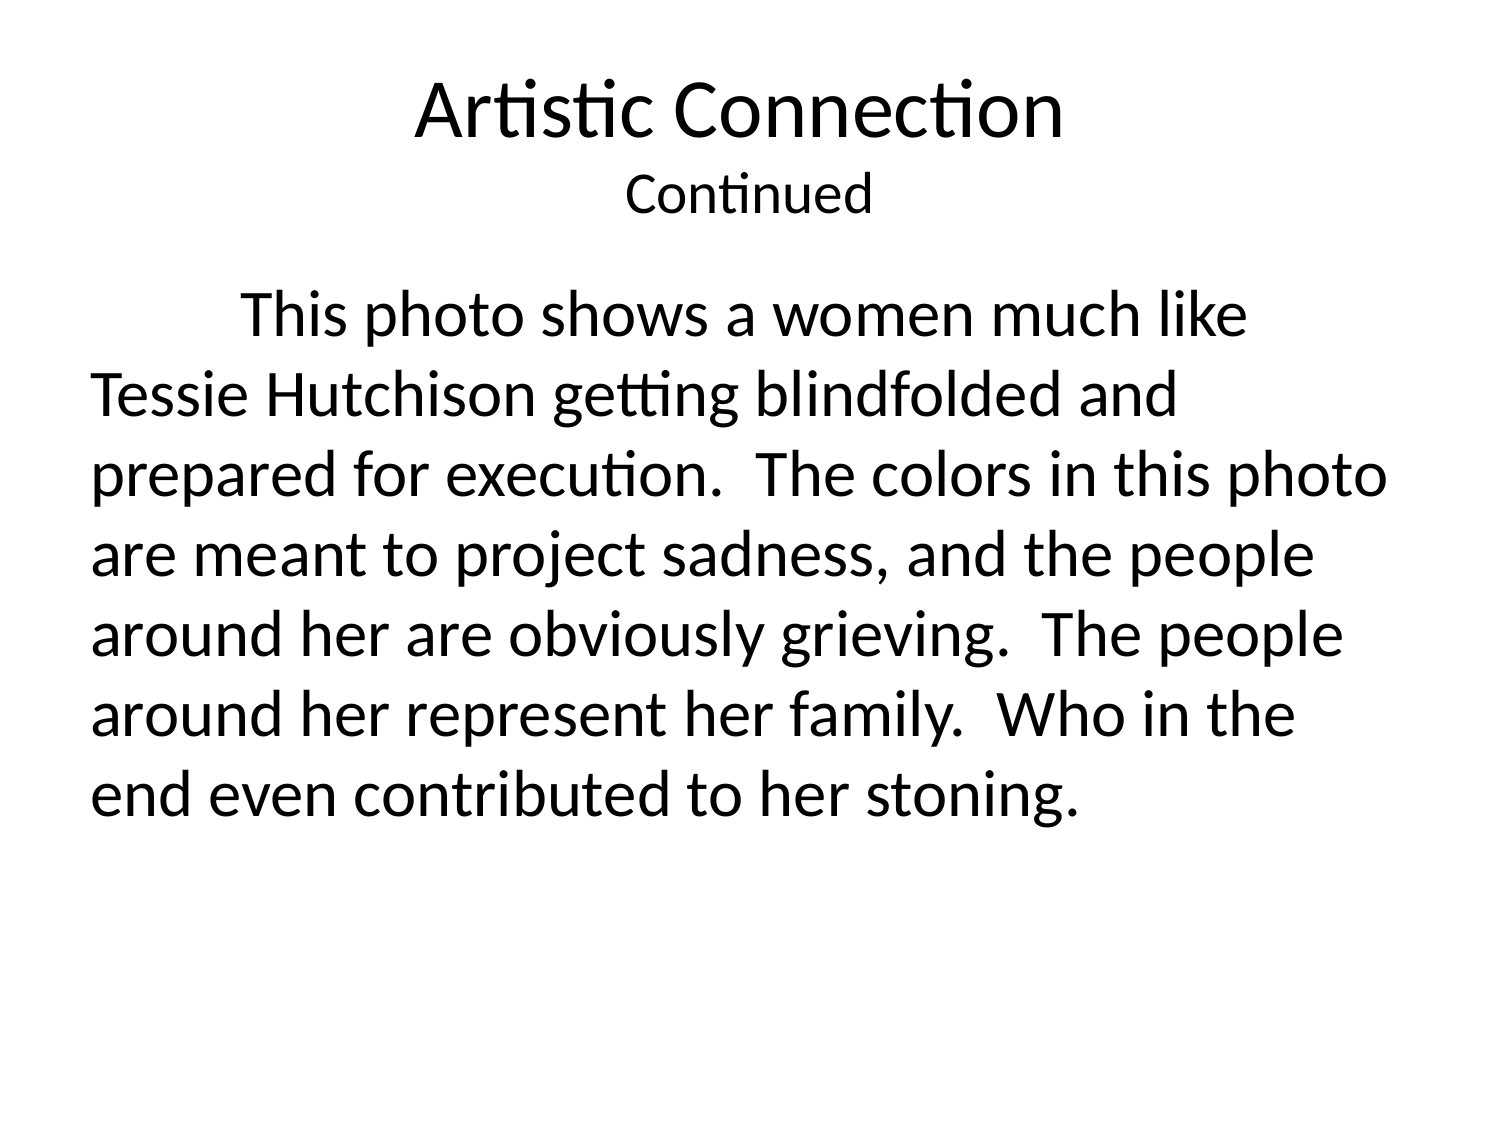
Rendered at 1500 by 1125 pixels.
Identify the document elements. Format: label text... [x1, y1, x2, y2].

title Artistic Connection Continued [75, 45, 1425, 233]
list This photo shows a women much like Tessie Hutchison getting blindfolded and prepared for execution. The colors in this photo are meant to project sadness, and the people around her are obviously grieving. The people around her represent her family. Who in the end even contributed to her stoning. [75, 262, 1425, 1005]
